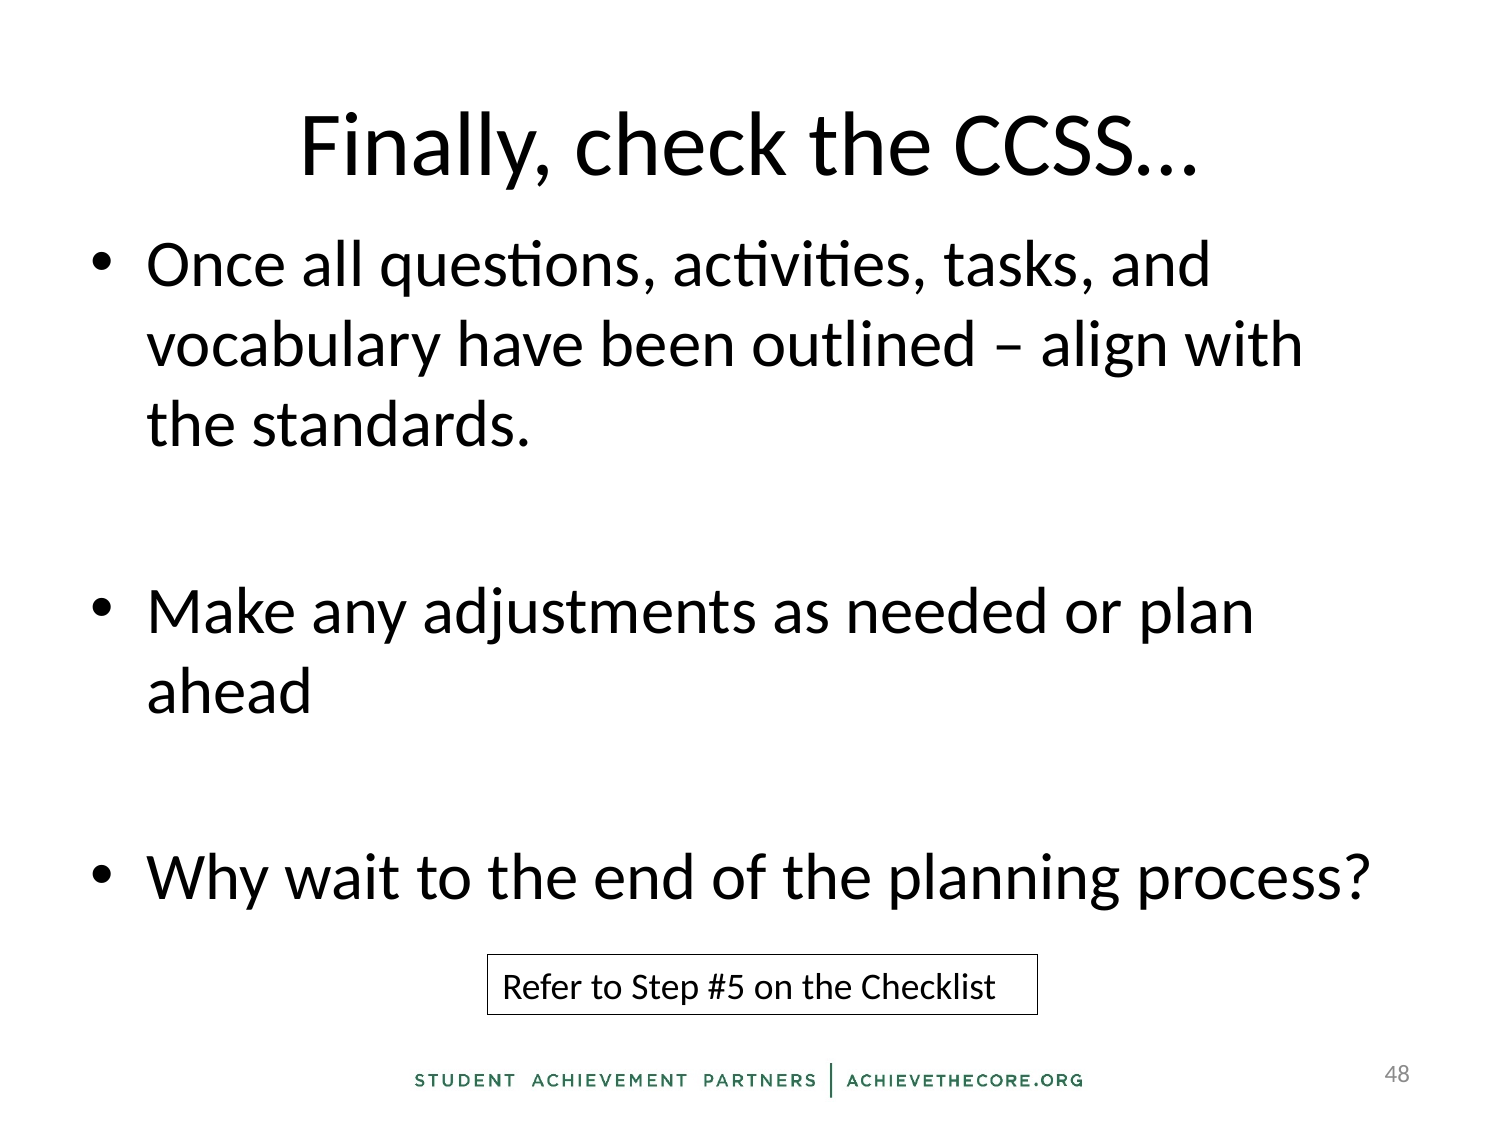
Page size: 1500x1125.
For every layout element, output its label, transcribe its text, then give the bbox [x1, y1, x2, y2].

text_box Refer to Step #5 on the Checklist [487, 954, 1038, 1015]
list Once all questions, activities, tasks, and vocabulary have been outlined – align with the standards. Make any adjustments as needed or plan ahead Why wait to the end of the planning process? [75, 212, 1425, 955]
picture [399, 1057, 1101, 1102]
title Finally, check the CCSS… [75, 45, 1425, 212]
slide_number 48 [1074, 1042, 1425, 1103]
